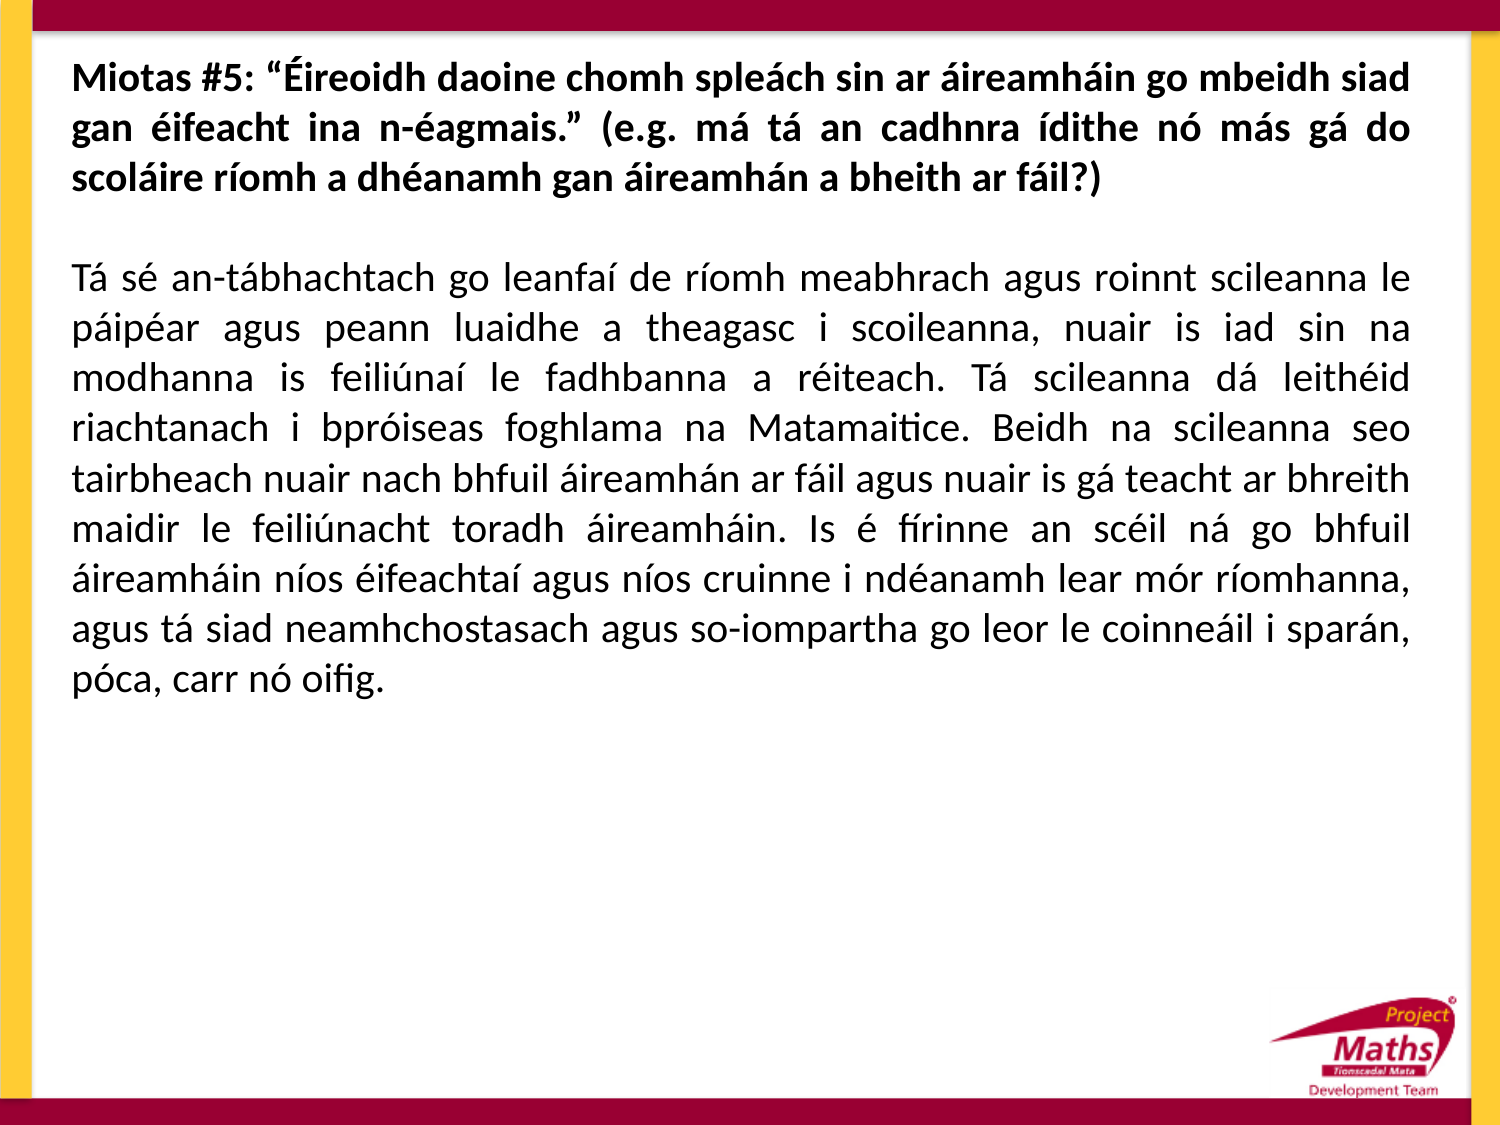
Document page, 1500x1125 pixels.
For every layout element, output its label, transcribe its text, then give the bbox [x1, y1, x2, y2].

text_box Miotas #5: “Éireoidh daoine chomh spleách sin ar áireamháin go mbeidh siad gan éifeacht ina n-éagmais.” (e.g. má tá an cadhnra ídithe nó más gá do scoláire ríomh a dhéanamh gan áireamhán a bheith ar fáil?) Tá sé an-tábhachtach go leanfaí de ríomh meabhrach agus roinnt scileanna le páipéar agus peann luaidhe a theagasc i scoileanna, nuair is iad sin na modhanna is feiliúnaí le fadhbanna a réiteach. Tá scileanna dá leithéid riachtanach i bpróiseas foghlama na Matamaitice. Beidh na scileanna seo tairbheach nuair nach bhfuil áireamhán ar fáil agus nuair is gá teacht ar bhreith maidir le feiliúnacht toradh áireamháin. Is é fírinne an scéil ná go bhfuil áireamháin níos éifeachtaí agus níos cruinne i ndéanamh lear mór ríomhanna, agus tá siad neamhchostasach agus so-iompartha go leor le coinneáil i sparán, póca, carr nó oifig. [56, 42, 1427, 708]
picture [1269, 987, 1466, 1098]
